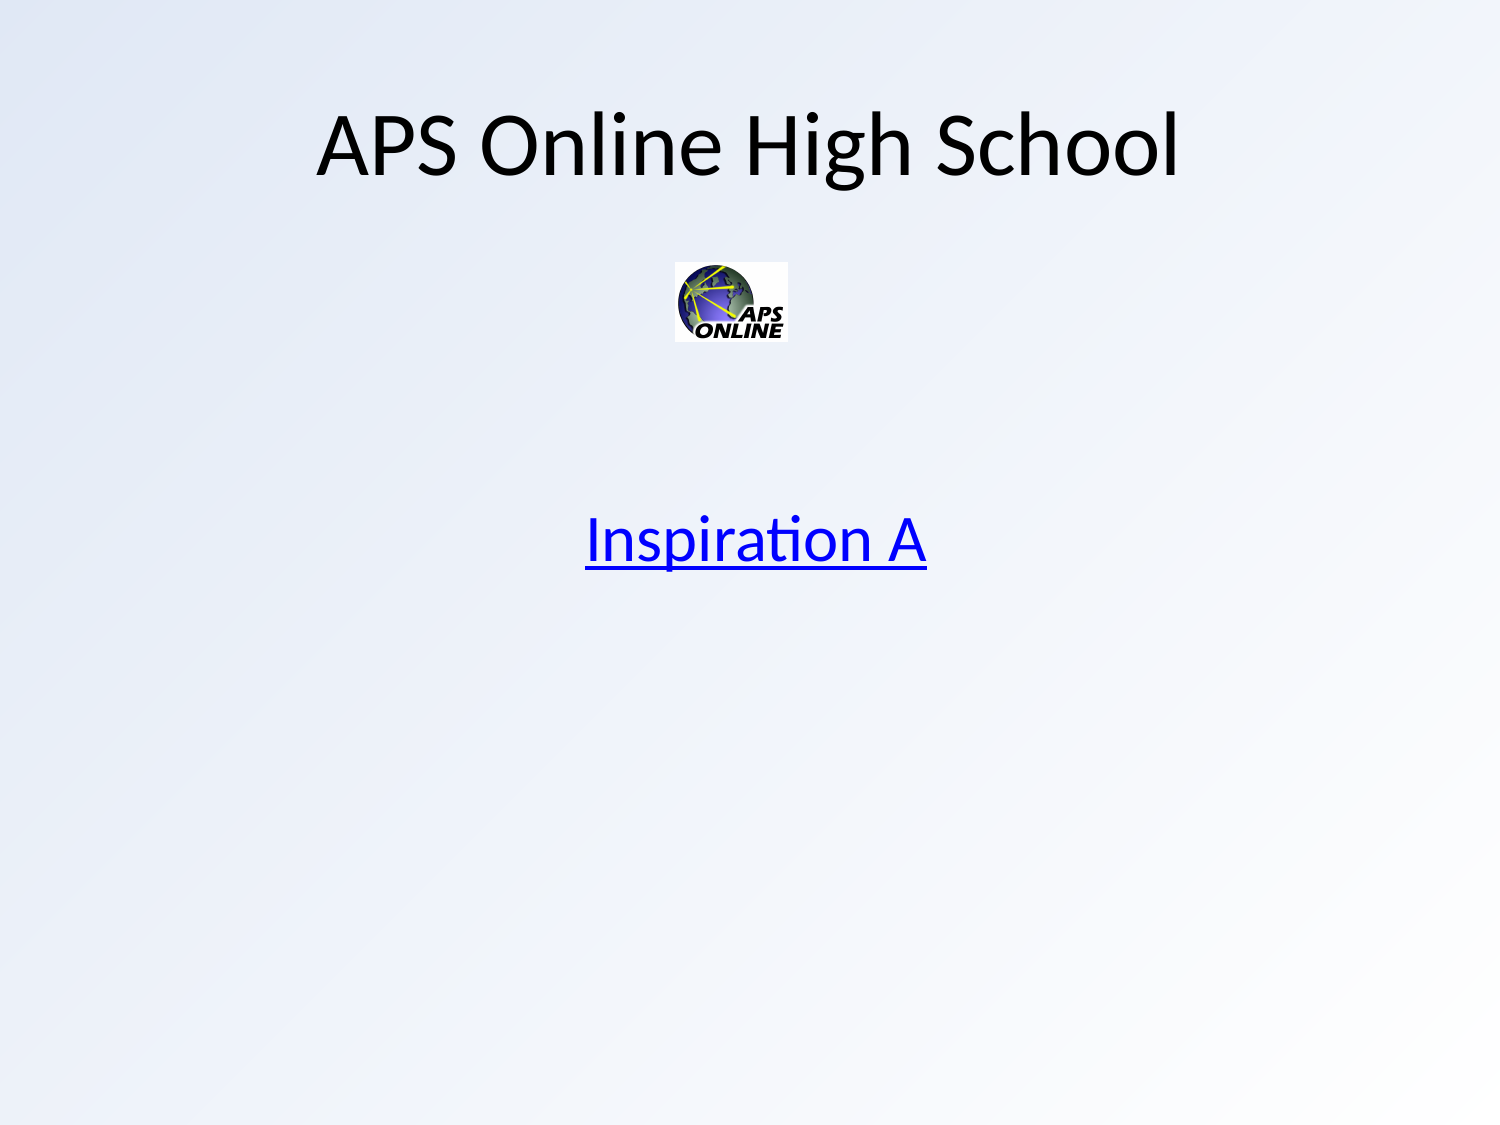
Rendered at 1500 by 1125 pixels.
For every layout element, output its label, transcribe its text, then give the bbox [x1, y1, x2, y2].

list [674, 262, 788, 343]
title APS Online High School [75, 45, 1425, 233]
text_box Inspiration A [212, 487, 1300, 583]
